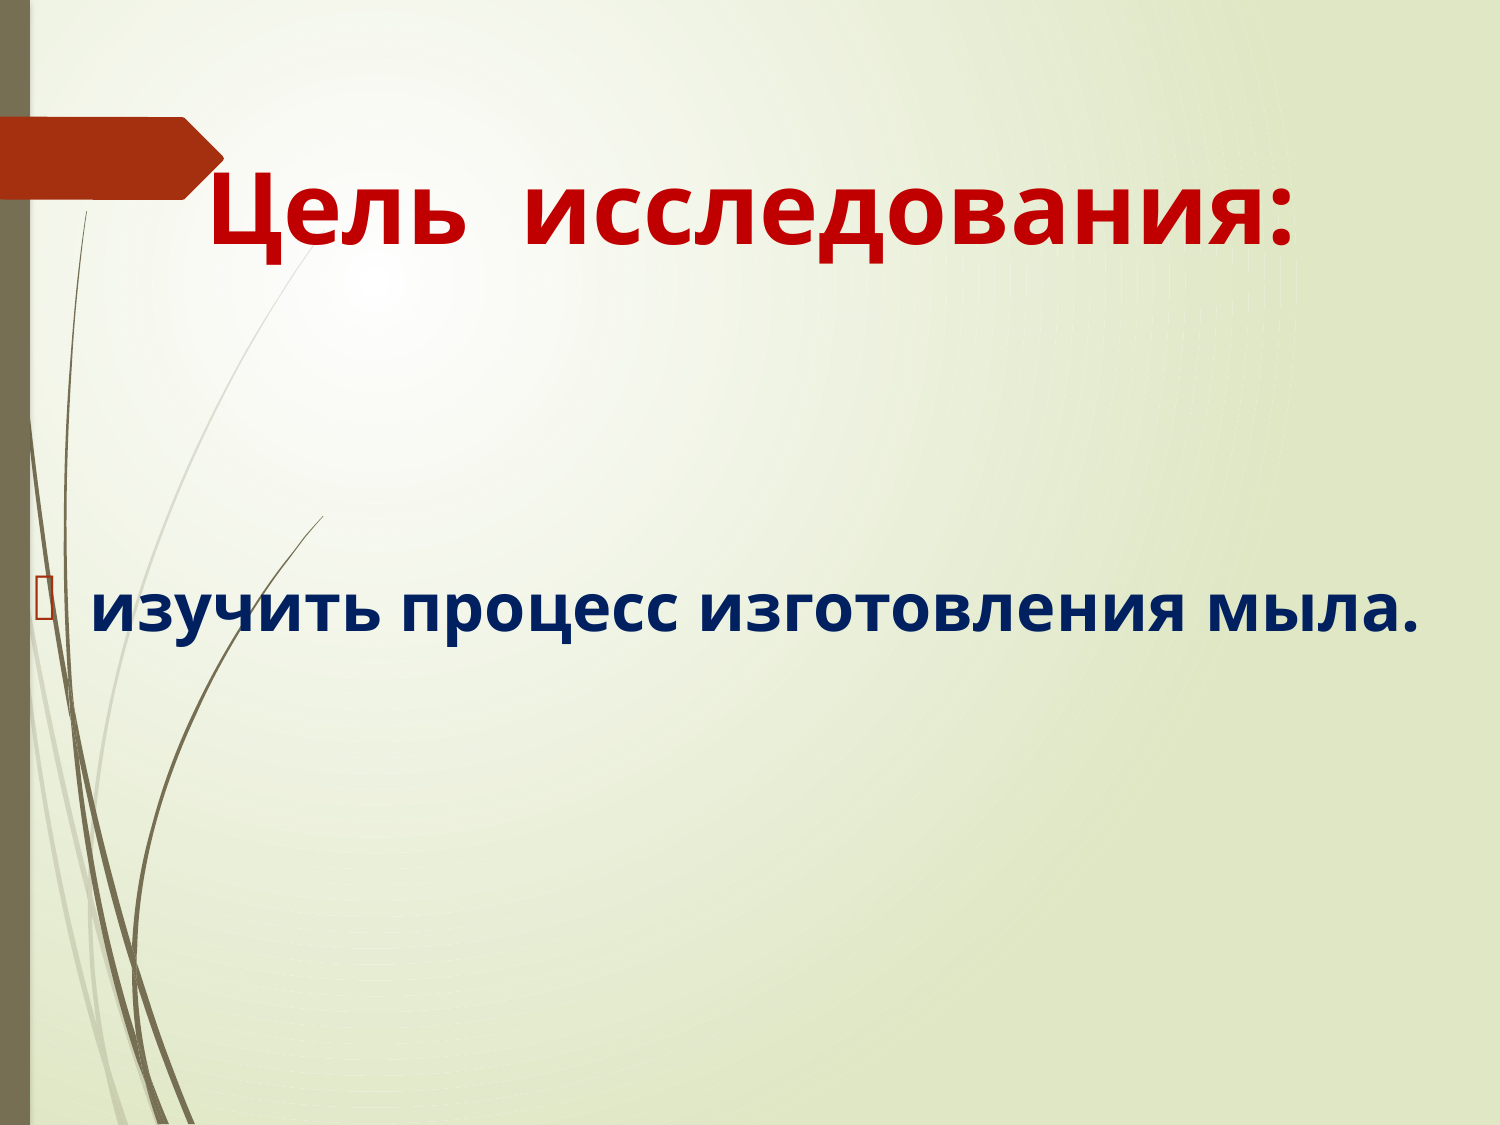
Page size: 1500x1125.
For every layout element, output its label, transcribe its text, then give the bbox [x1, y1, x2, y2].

list изучить процесс изготовления мыла. [0, 456, 1455, 977]
title Цель исследования: [76, 137, 1427, 338]
